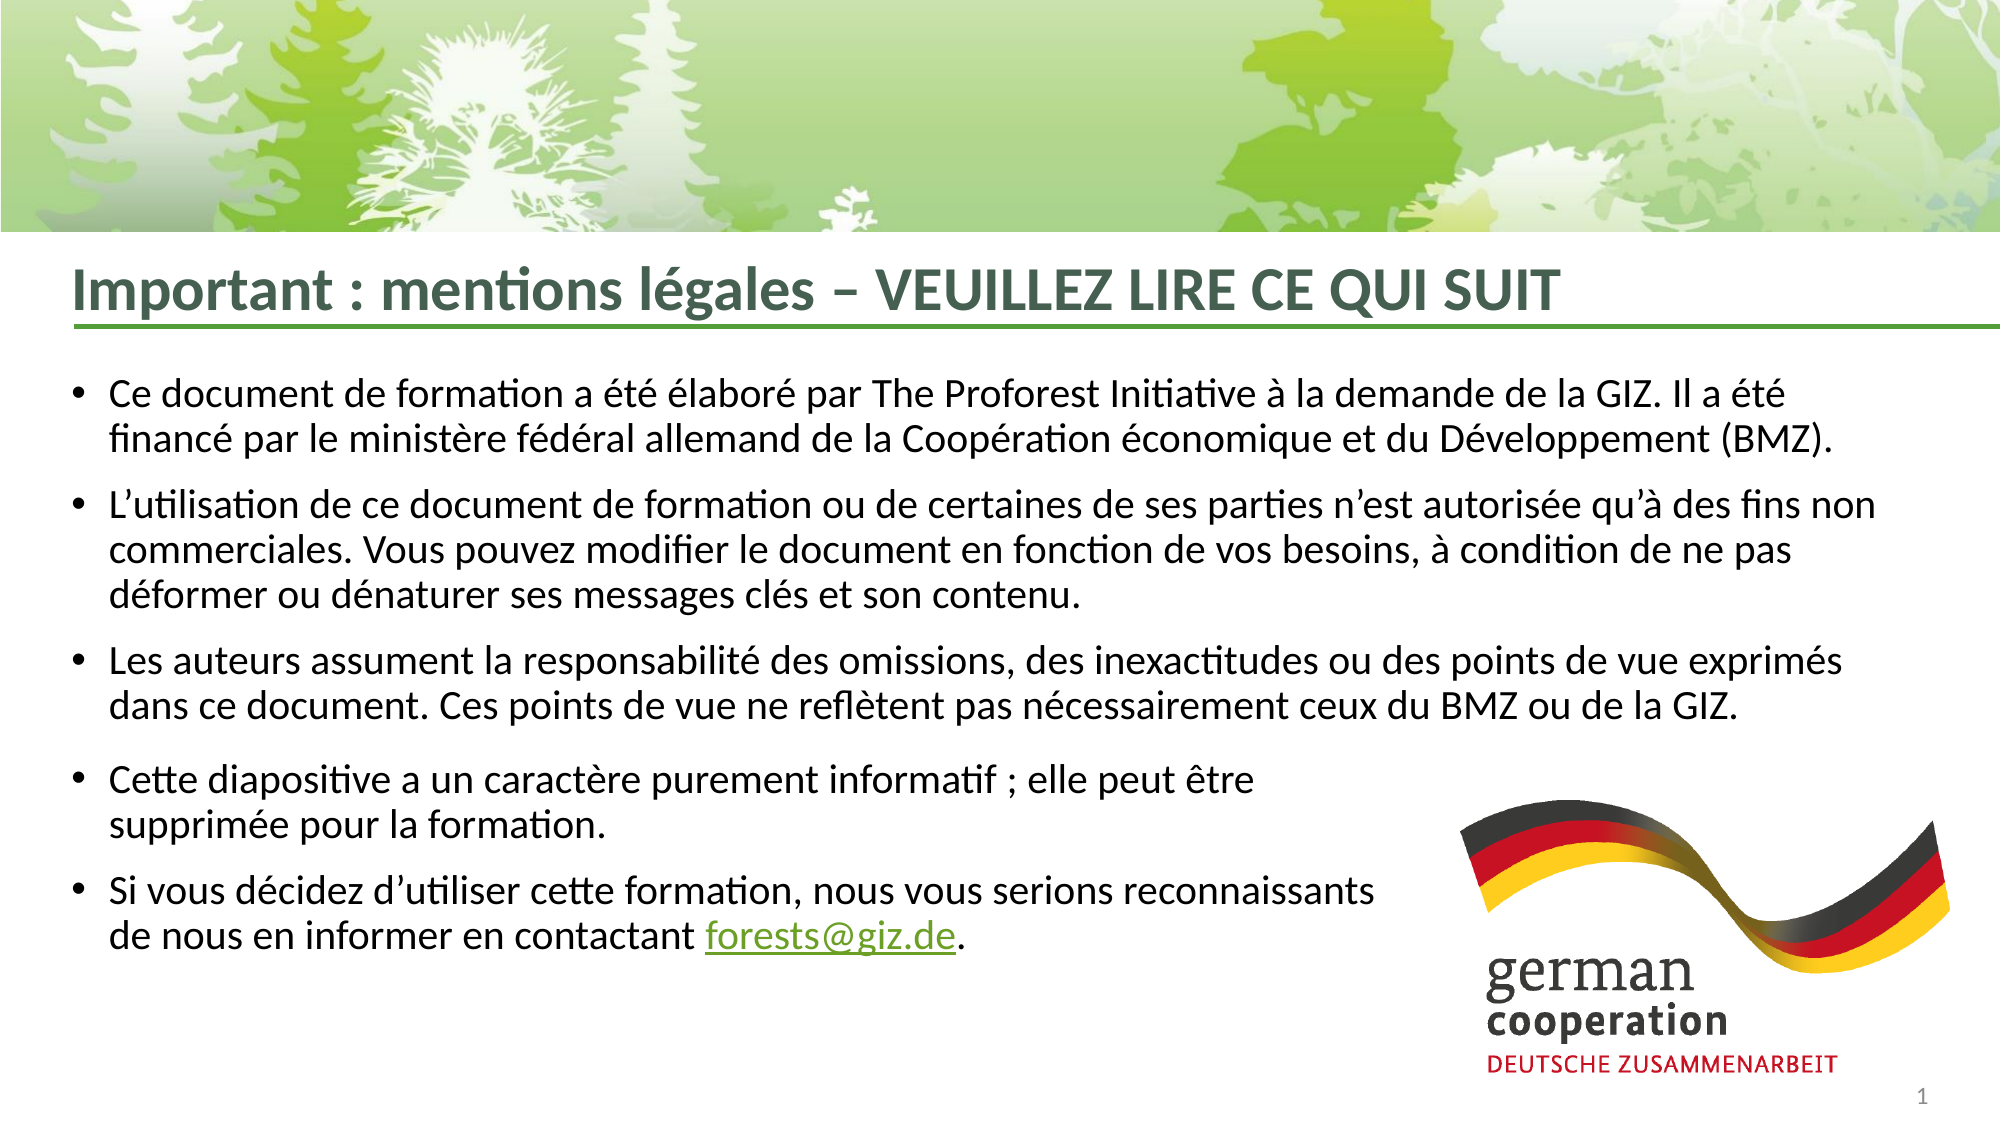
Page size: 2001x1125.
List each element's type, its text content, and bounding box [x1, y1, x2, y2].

picture [0, 0, 2000, 232]
list Ce document de formation a été élaboré par The Proforest Initiative à la demande de la GIZ. Il a été financé par le ministère fédéral allemand de la Coopération économique et du Développement (BMZ). L’utilisation de ce document de formation ou de certaines de ses parties n’est autorisée qu’à des fins non commerciales. Vous pouvez modifier le document en fonction de vos besoins, à condition de ne pas déformer ou dénaturer ses messages clés et son contenu. Les auteurs assument la responsabilité des omissions, des inexactitudes ou des points de vue exprimés dans ce document. Ces points de vue ne reflètent pas nécessairement ceux du BMZ ou de la GIZ. [56, 364, 1930, 1066]
slide_number 1 [1493, 1073, 1944, 1125]
picture [1460, 800, 1950, 1073]
title Important : mentions légales – VEUILLEZ LIRE CE QUI SUIT [56, 181, 1782, 364]
text_box Cette diapositive a un caractère purement informatif ; elle peut être supprimée pour la formation. Si vous décidez d’utiliser cette formation, nous vous serions reconnaissants de nous en informer en contactant forests@giz.de. [56, 750, 1439, 1073]
